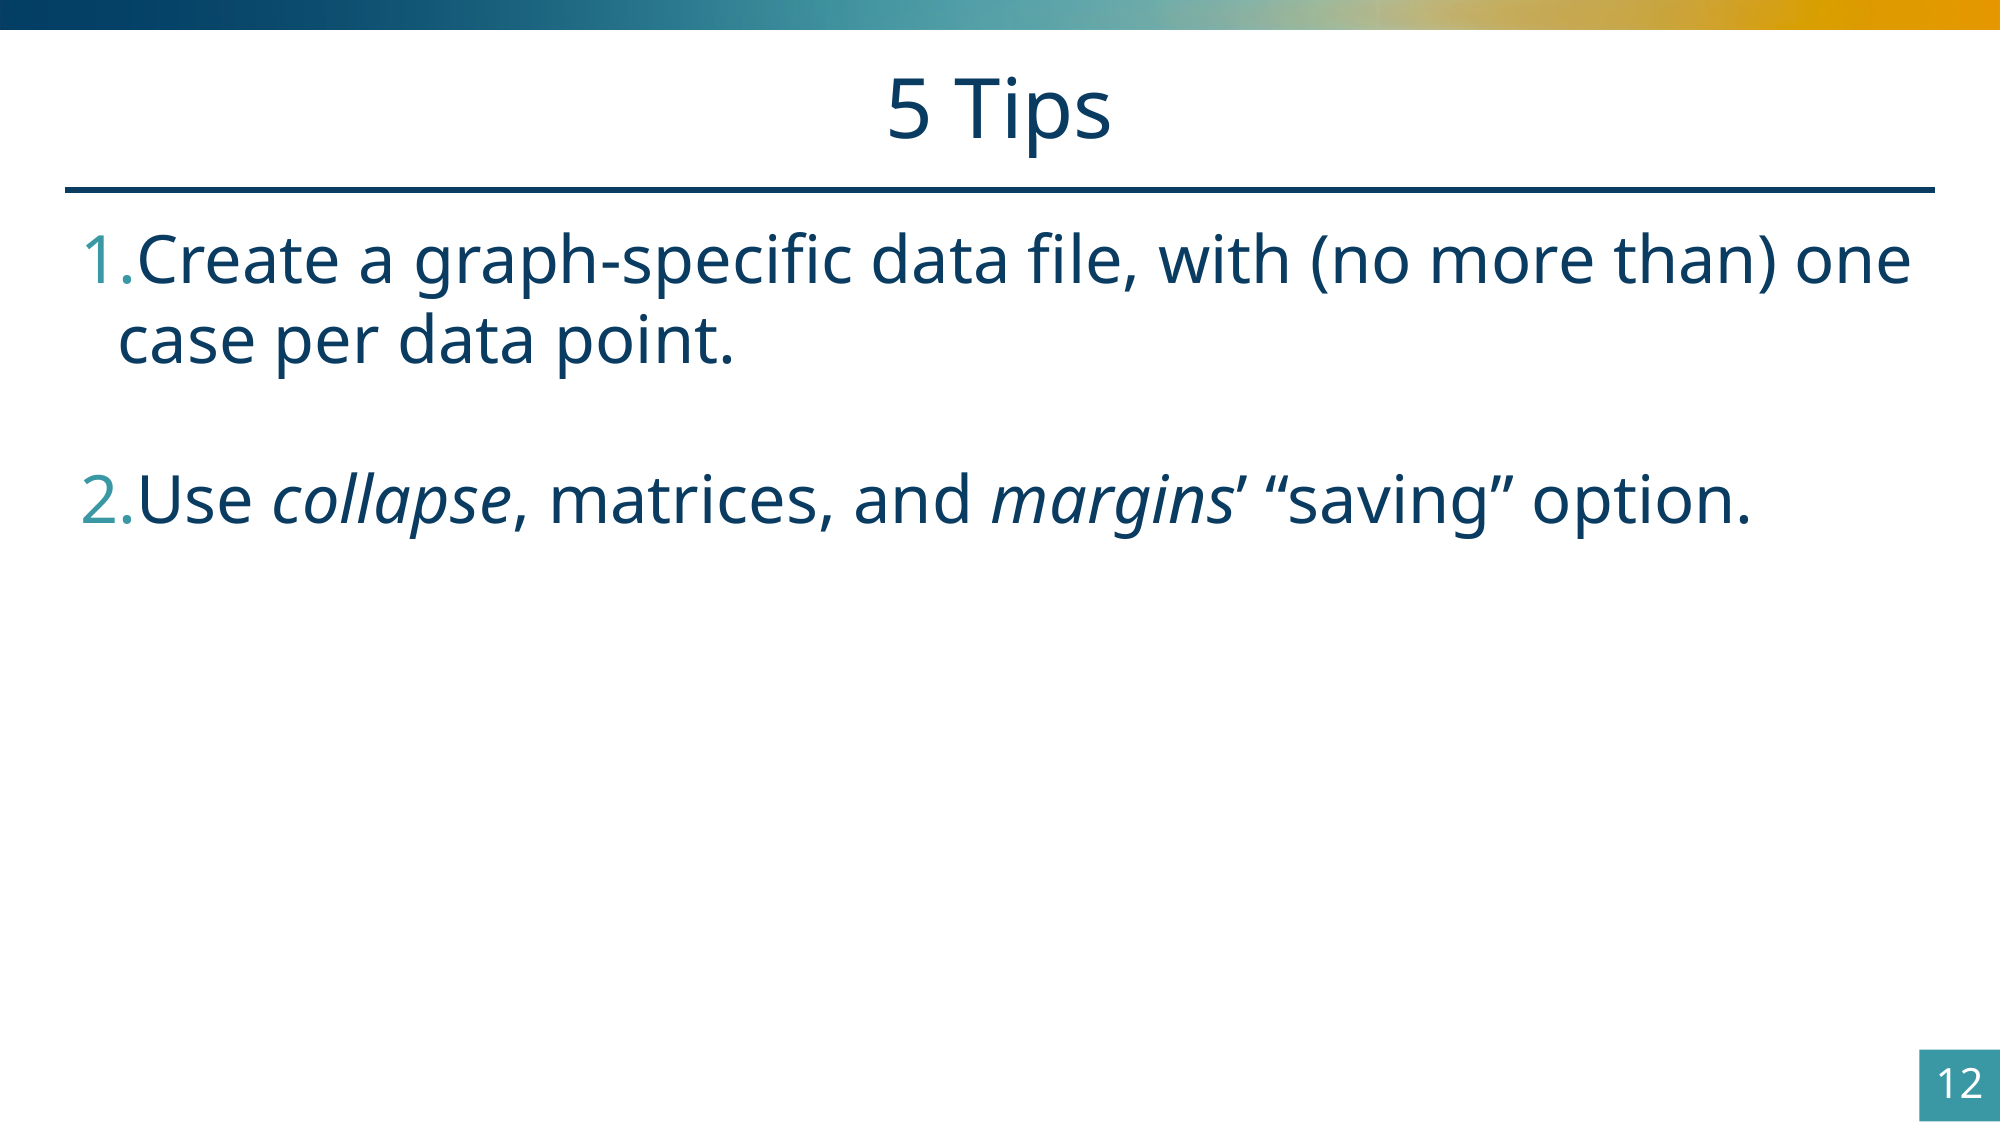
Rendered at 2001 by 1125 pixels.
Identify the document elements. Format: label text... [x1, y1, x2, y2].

title 5 Tips [64, 32, 1936, 190]
list Create a graph-specific data file, with (no more than) one case per data point. Use collapse, matrices, and margins’ “saving” option. [64, 208, 1936, 1125]
picture [0, 0, 2000, 30]
